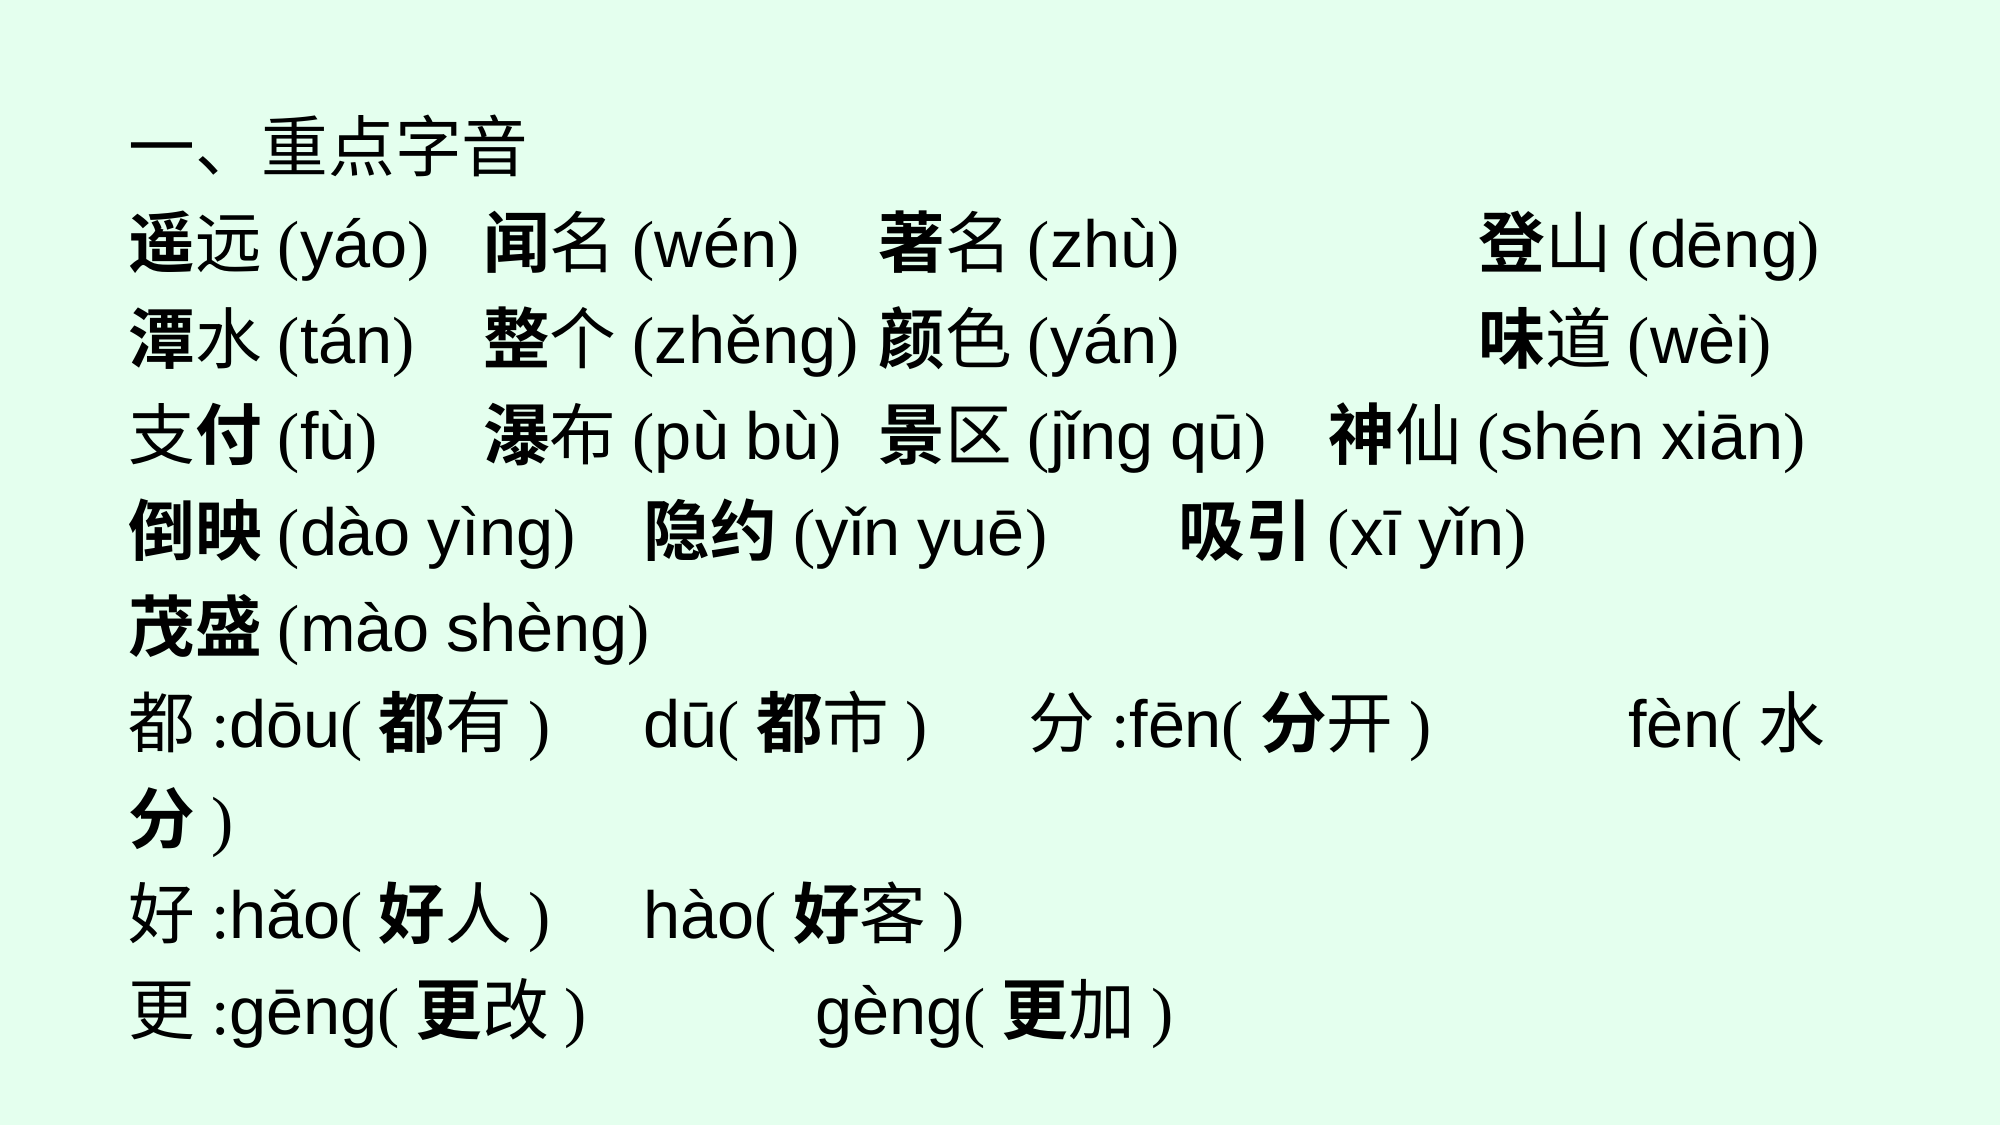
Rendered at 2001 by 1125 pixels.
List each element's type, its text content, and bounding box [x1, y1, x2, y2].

text_box 一、重点字音 遥远(yáo) 闻名(wén) 著名(zhù) 登山(dēnɡ) 潭水(tán) 整个(zhěng) 颜色(yán) 味道(wèi) 支付(fù) 瀑布(pù bù) 景区(jǐnɡ qū) 神仙(shén xiān) 倒映(dào yìnɡ) 隐约(yǐn yuē) 吸引(xī yǐn) 茂盛(mào shènɡ) 都:dōu(都有) dū(都市) 分:fēn(分开) fèn(水分) 好:hǎo(好人) hào(好客) 更:ɡēnɡ(更改) ɡènɡ(更加) [113, 81, 1887, 1056]
